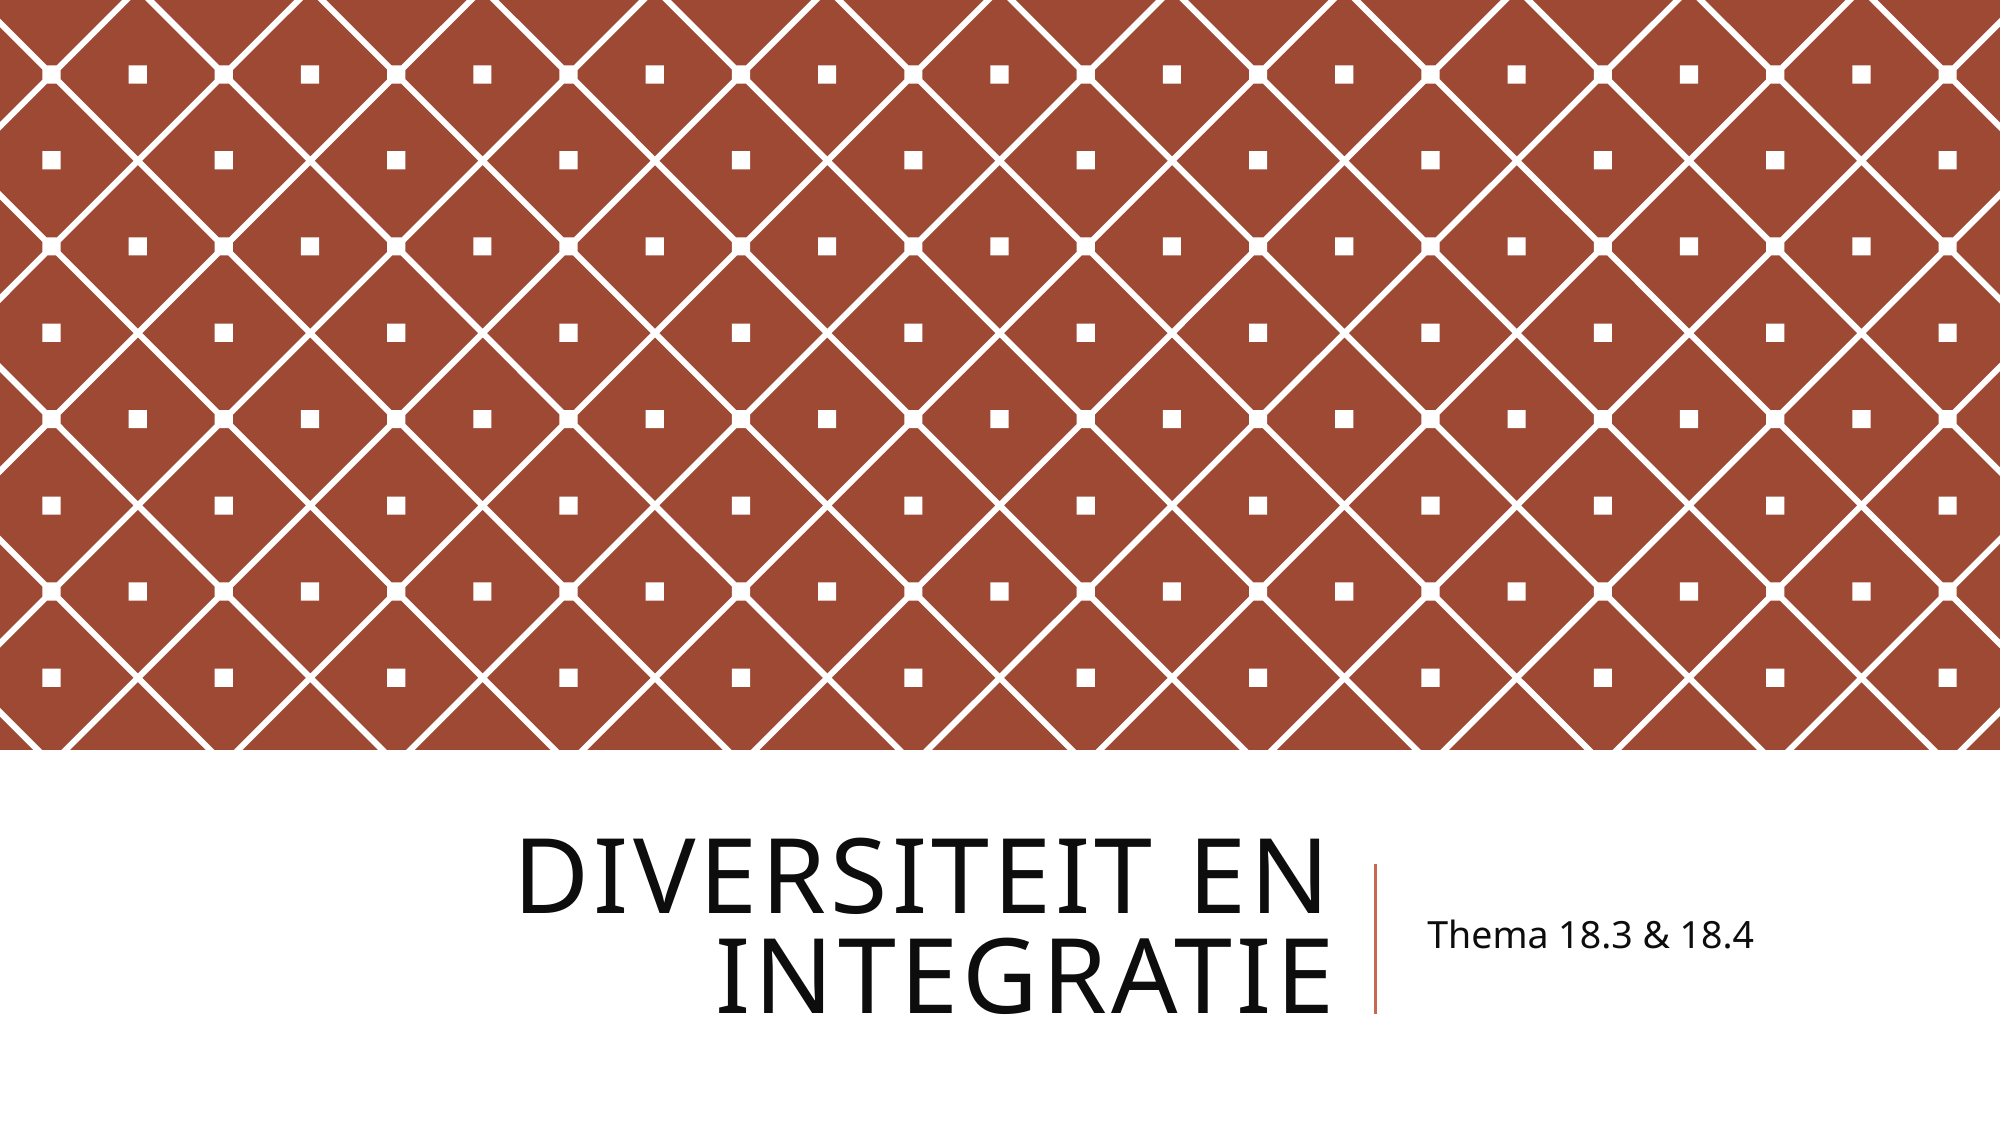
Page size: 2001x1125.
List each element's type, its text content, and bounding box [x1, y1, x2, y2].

subtitle Thema 18.3 & 18.4 [1412, 813, 1938, 1054]
title Diversiteit en integratie [75, 813, 1350, 1054]
